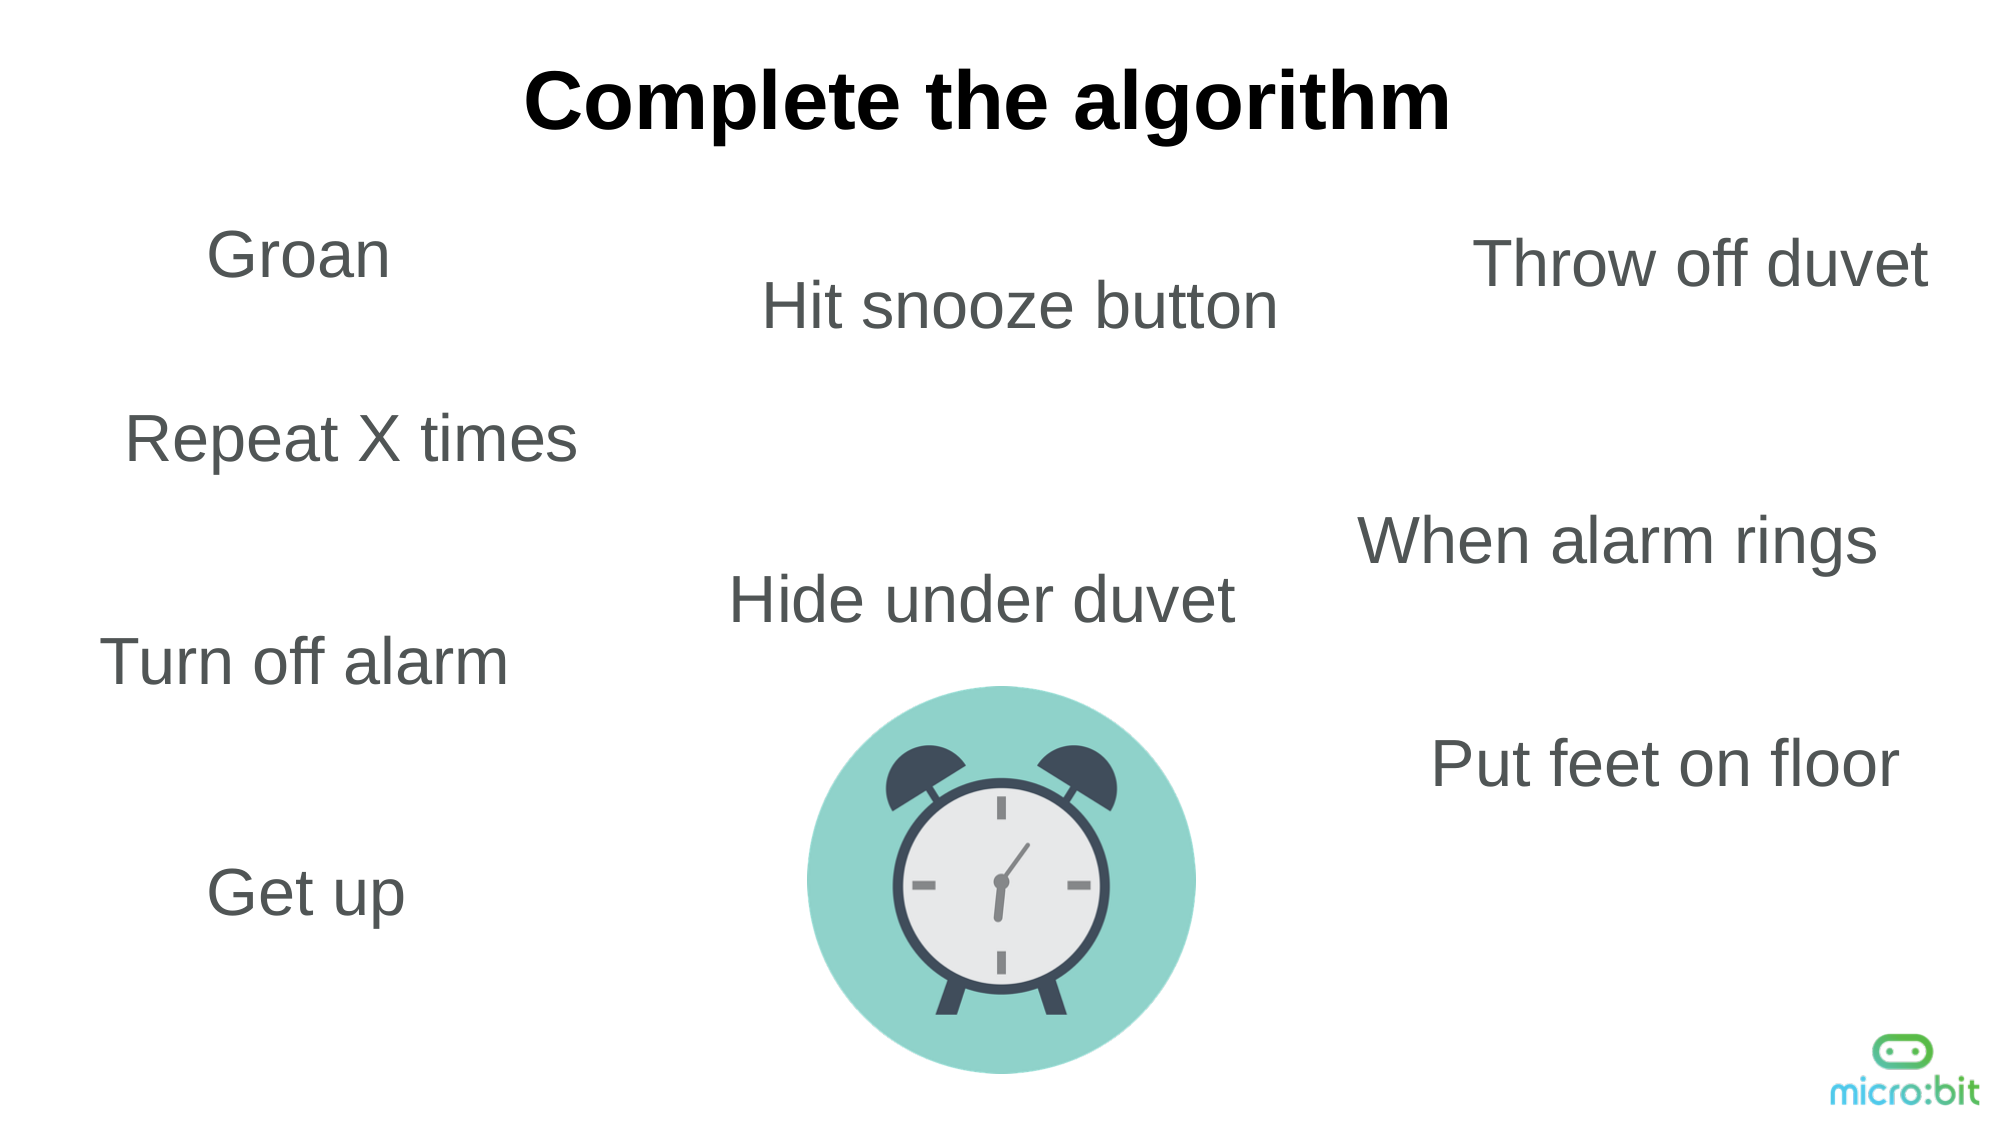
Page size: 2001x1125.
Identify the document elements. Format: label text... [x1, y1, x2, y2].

text_box Hide under duvet [713, 536, 1286, 815]
text_box Hit snooze button [746, 243, 1319, 521]
text_box Get up [191, 830, 764, 1108]
text_box Repeat X times [109, 375, 682, 654]
text_box When alarm rings [1342, 477, 1915, 756]
text_box Groan [191, 192, 764, 470]
picture [1830, 1029, 1980, 1106]
text_box Complete the algorithm [124, 0, 1876, 616]
text_box Put feet on floor [1415, 701, 1988, 979]
picture [807, 686, 1196, 1075]
text_box Throw off duvet [1457, 200, 2000, 478]
text_box Turn off alarm [85, 559, 658, 837]
